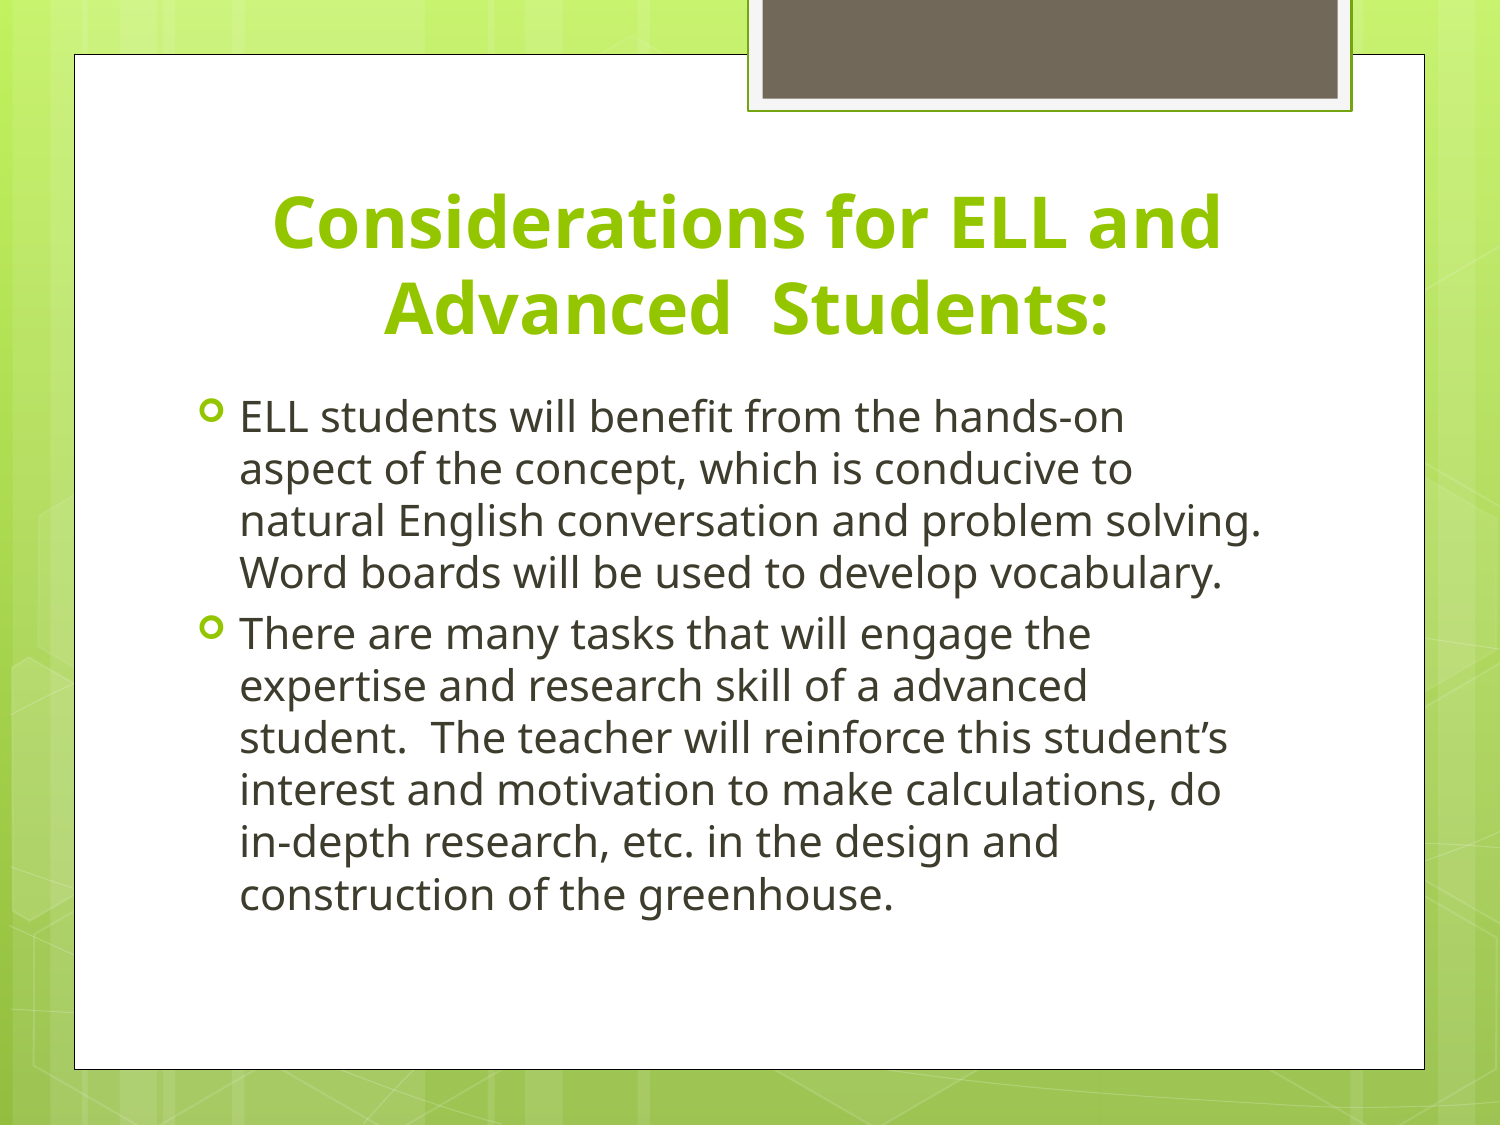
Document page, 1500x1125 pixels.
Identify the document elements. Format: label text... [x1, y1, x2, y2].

title Considerations for ELL and Advanced Students: [171, 168, 1324, 357]
list ELL students will benefit from the hands-on aspect of the concept, which is conducive to natural English conversation and problem solving. Word boards will be used to develop vocabulary. There are many tasks that will engage the expertise and research skill of a advanced student. The teacher will reinforce this student’s interest and motivation to make calculations, do in-depth research, etc. in the design and construction of the greenhouse. [171, 381, 1283, 957]
